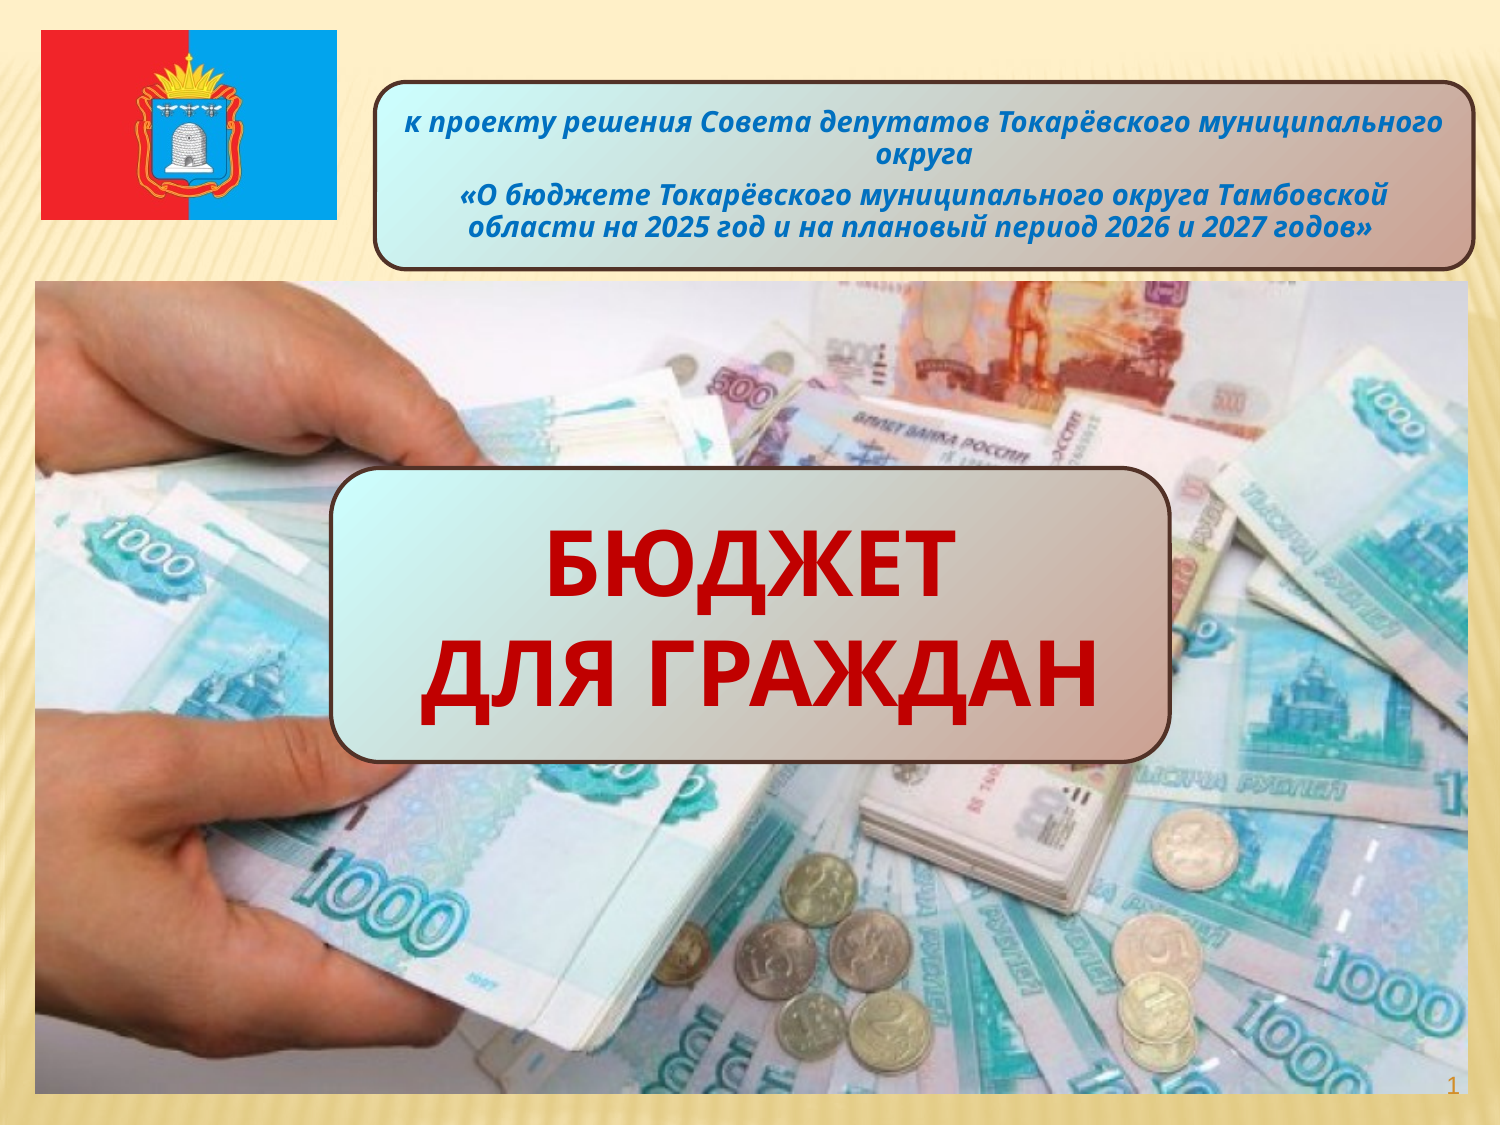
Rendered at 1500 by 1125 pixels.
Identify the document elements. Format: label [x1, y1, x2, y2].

text_box [374, 81, 1474, 272]
text_box [330, 467, 1175, 763]
picture [40, 30, 244, 221]
picture [34, 280, 1468, 1095]
